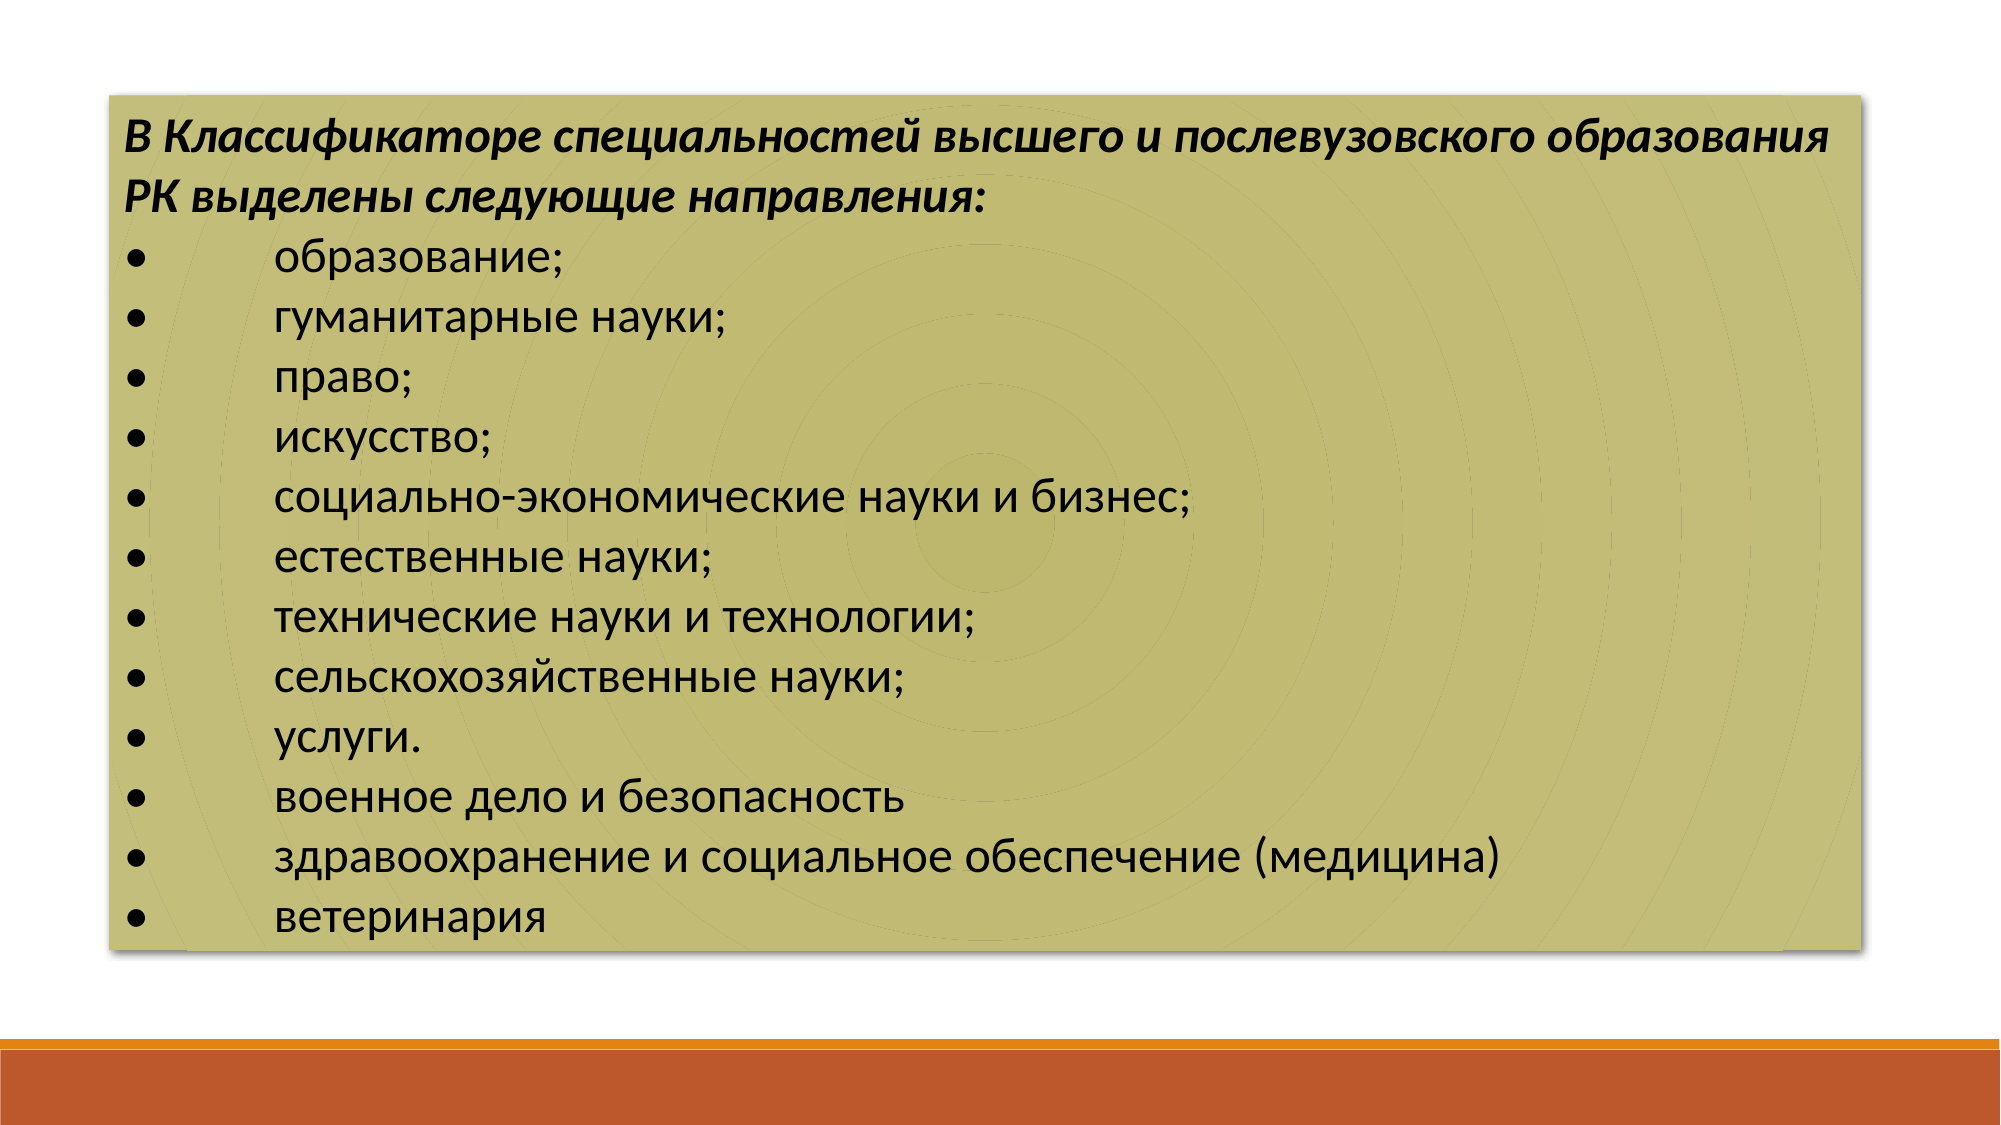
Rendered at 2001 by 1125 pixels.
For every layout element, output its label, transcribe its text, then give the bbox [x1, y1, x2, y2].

text_box В Классификаторе специальностей высшего и послевузовского образования РК выделены следующие направления: • образование; • гуманитарные науки; • право; • искусство; • социально-экономические науки и бизнес; • естественные науки; • технические науки и технологии; • сельскохозяйственные науки; • услуги. • военное дело и безопасность • здравоохранение и социальное обеспечение (медицина) • ветеринария [109, 95, 1862, 951]
